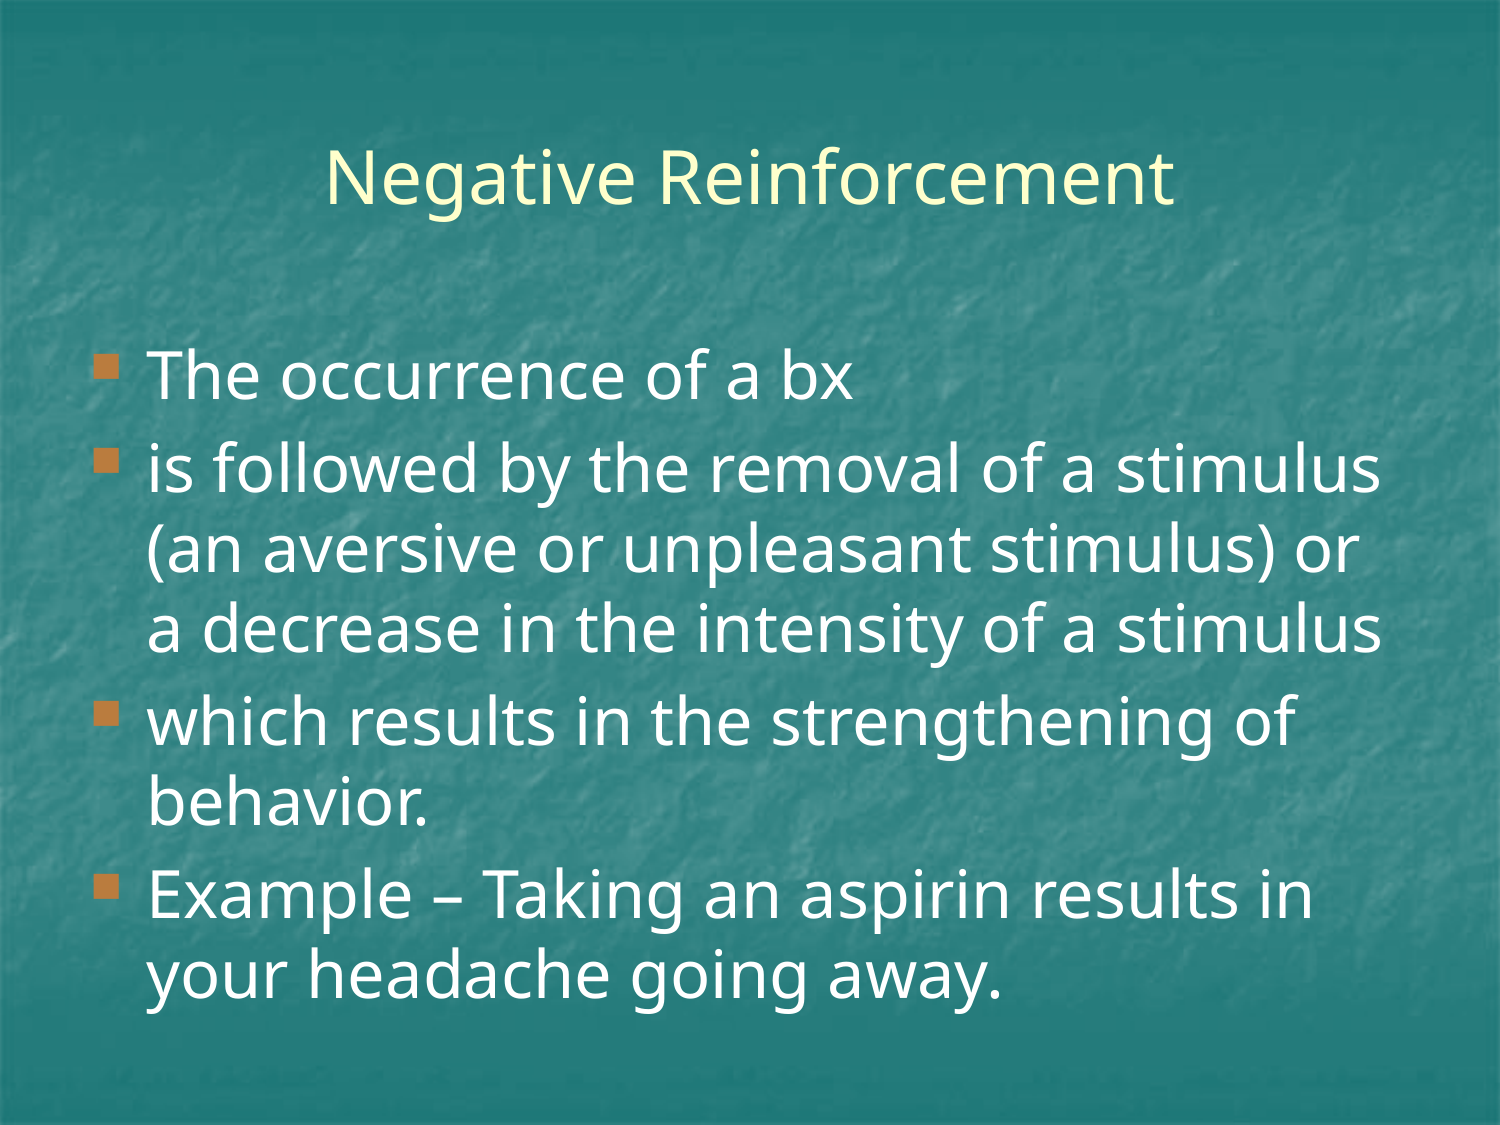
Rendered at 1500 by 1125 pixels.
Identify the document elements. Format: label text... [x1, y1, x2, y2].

title Negative Reinforcement [74, 62, 1426, 288]
list The occurrence of a bx is followed by the removal of a stimulus (an aversive or unpleasant stimulus) or a decrease in the intensity of a stimulus which results in the strengthening of behavior. Example – Taking an aspirin results in your headache going away. [74, 324, 1426, 1001]
